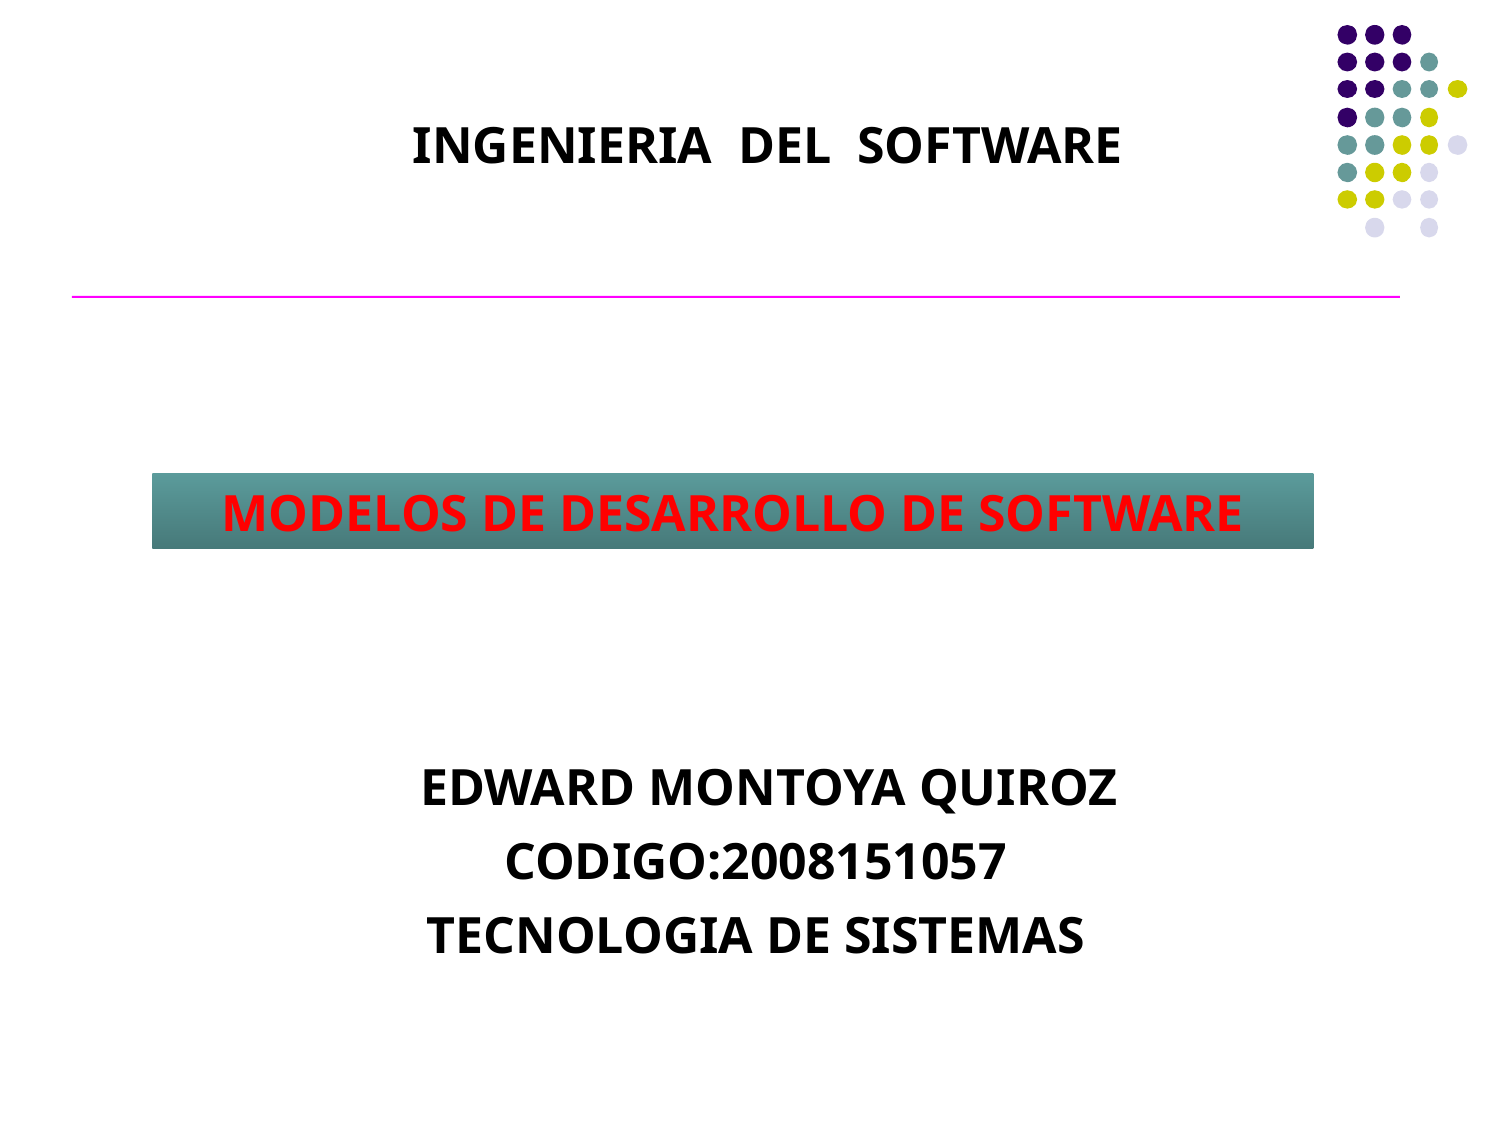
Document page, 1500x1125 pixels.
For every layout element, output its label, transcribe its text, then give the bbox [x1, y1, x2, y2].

text_box INGENIERIA DEL SOFTWARE [81, 106, 1454, 261]
text_box MODELOS DE DESARROLLO DE SOFTWARE [152, 473, 1314, 549]
text_box EDWARD MONTOYA QUIROZ CODIGO:2008151057 TECNOLOGIA DE SISTEMAS [328, 755, 1184, 972]
